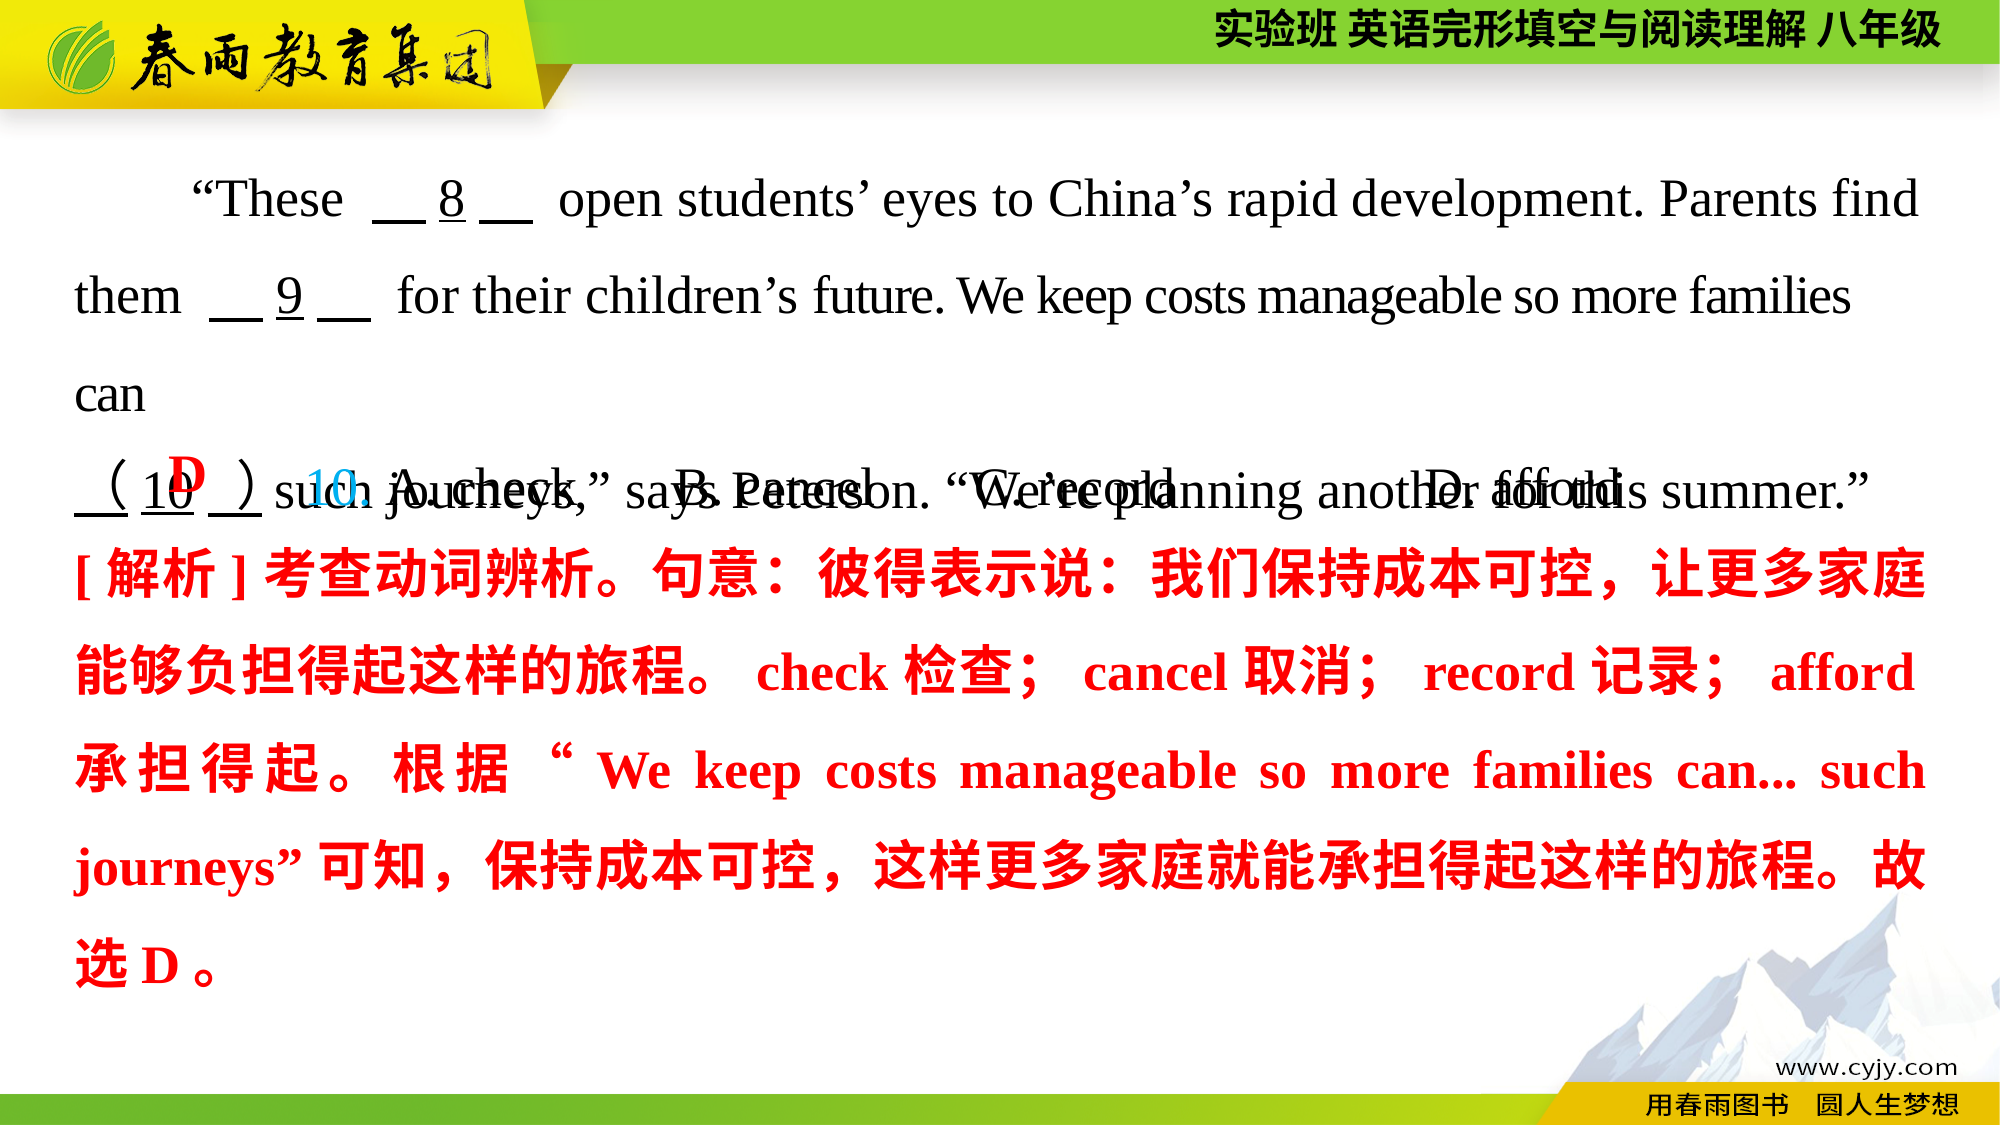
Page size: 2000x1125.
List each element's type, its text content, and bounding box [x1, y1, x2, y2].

list “These 8 open students’ eyes to China’s rapid development. Parents find them 9 for their children’s future. We keep costs manageable so more families can 10。such journeys,” says Peterson. “We’re planning another for this summer.” [59, 122, 1944, 411]
text_box （ ）10. A. check B. cancel C. record D. afford [59, 411, 1944, 499]
picture [0, 0, 2000, 1125]
text_box D [153, 431, 223, 499]
text_box [解析]考查动词辨析。句意：彼得表示说：我们保持成本可控，让更多家庭能够负担得起这样的旅程。check检查；cancel取消；record记录；afford承担得起。根据“We keep costs manageable so more families can... such journeys”可知，保持成本可控，这样更多家庭就能承担得起这样的旅程。故选D。 [59, 499, 1944, 1002]
